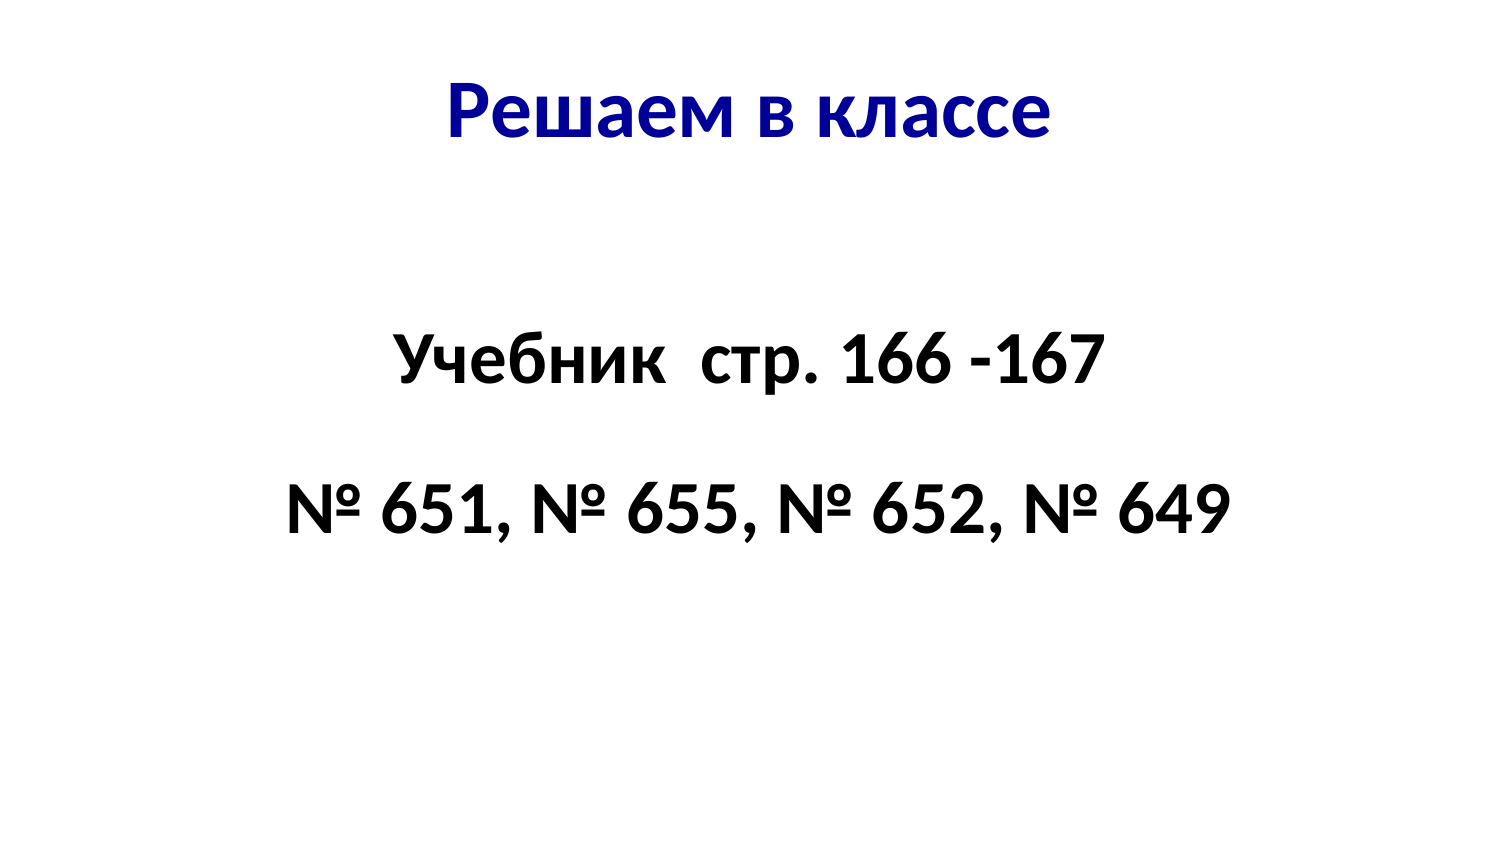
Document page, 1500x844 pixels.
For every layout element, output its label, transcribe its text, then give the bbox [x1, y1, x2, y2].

list Учебник стр. 166 -167 № 651, № 655, № 652, № 649 [53, 256, 1447, 694]
title Решаем в классе [75, 33, 1425, 175]
